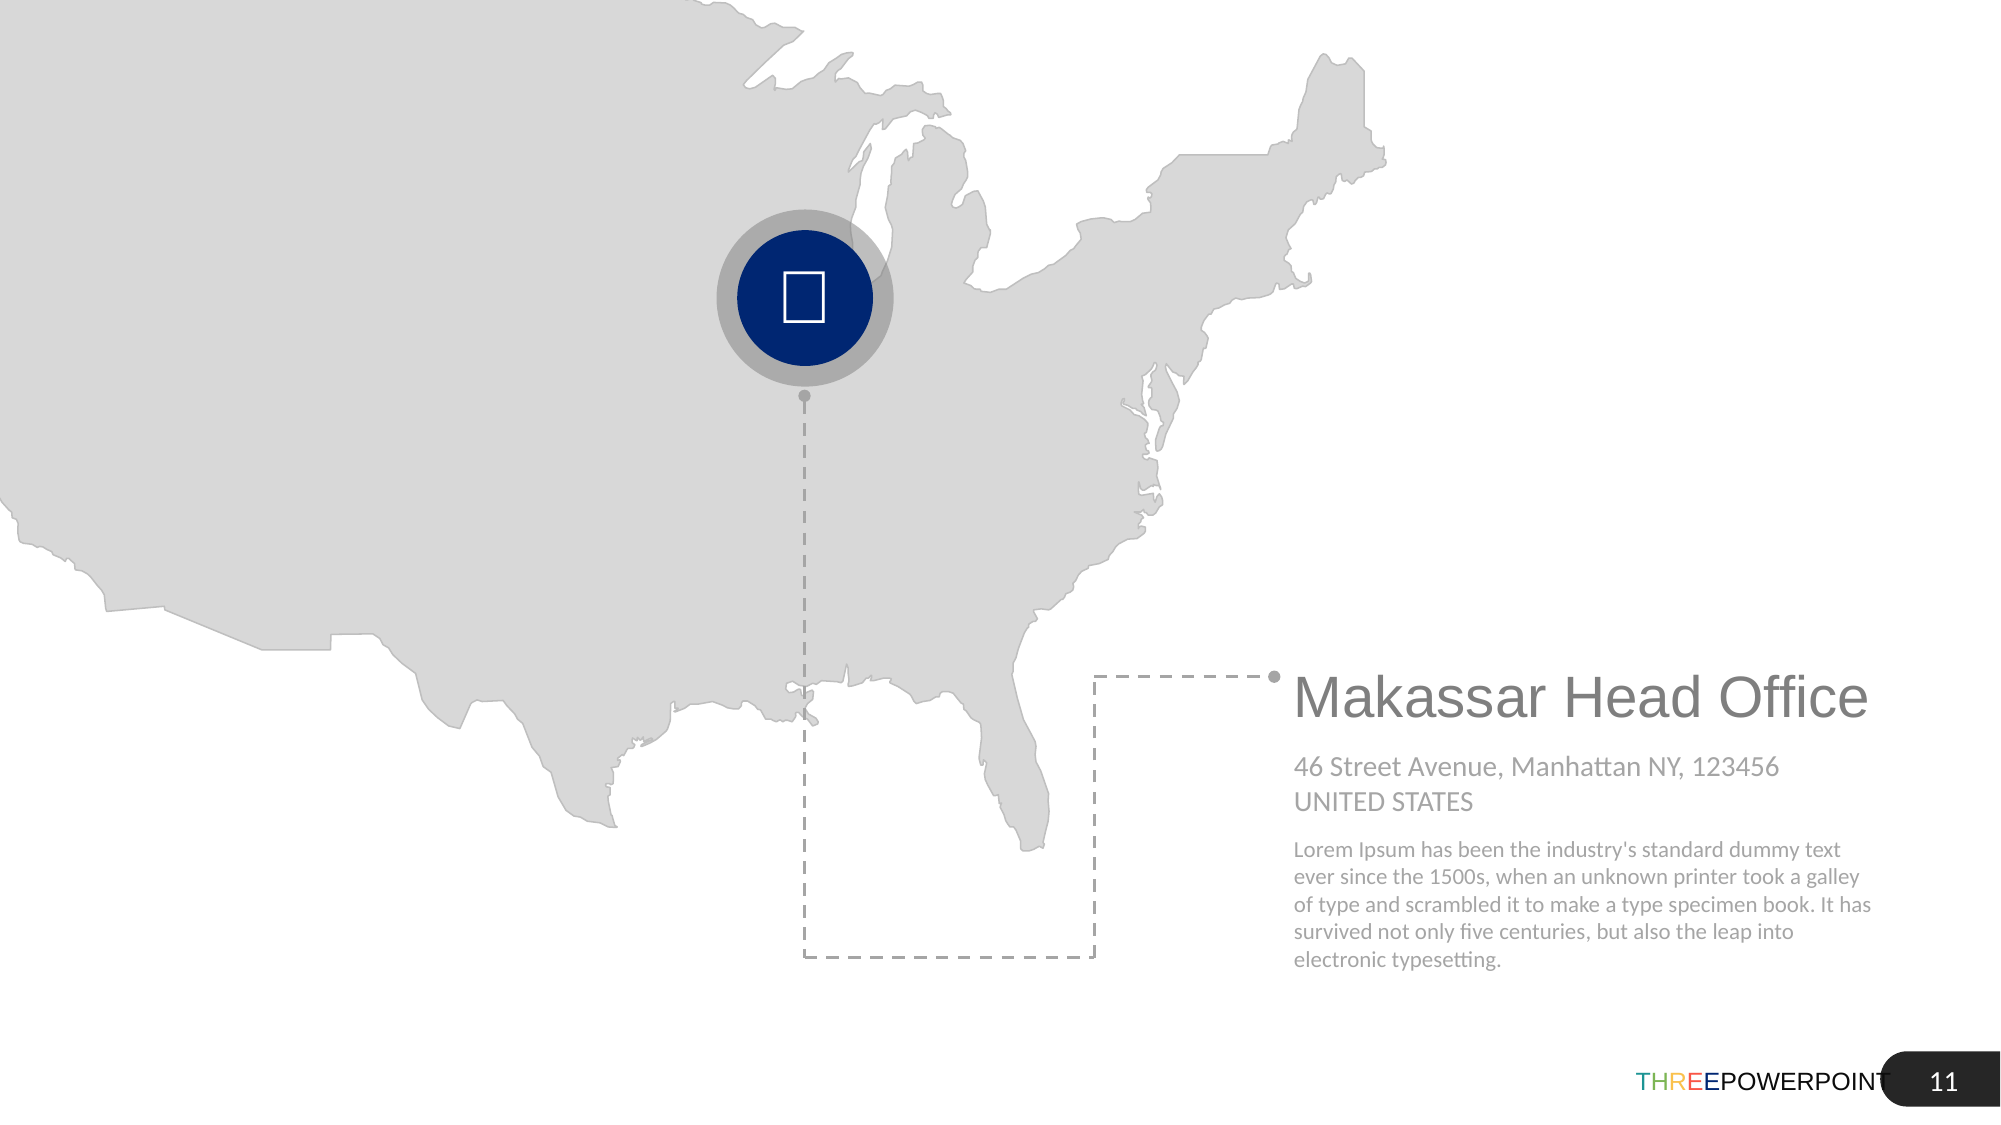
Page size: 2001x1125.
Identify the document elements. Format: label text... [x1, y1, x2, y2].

text_box [0, 0, 951, 828]
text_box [716, 209, 894, 387]
text_box ‹#› [1913, 1055, 1974, 1106]
text_box Makassar Head Office 46 Street Avenue, Manhattan NY, 123456 UNITED STATES Lorem Ipsum has been the industry's standard dummy text ever since the 1500s, when an unknown printer took a galley of type and scrambled it to make a type specimen book. It has survived not only five centuries, but also the leap into electronic typesetting. [1278, 651, 1889, 974]
text_box [808, 53, 1387, 851]
